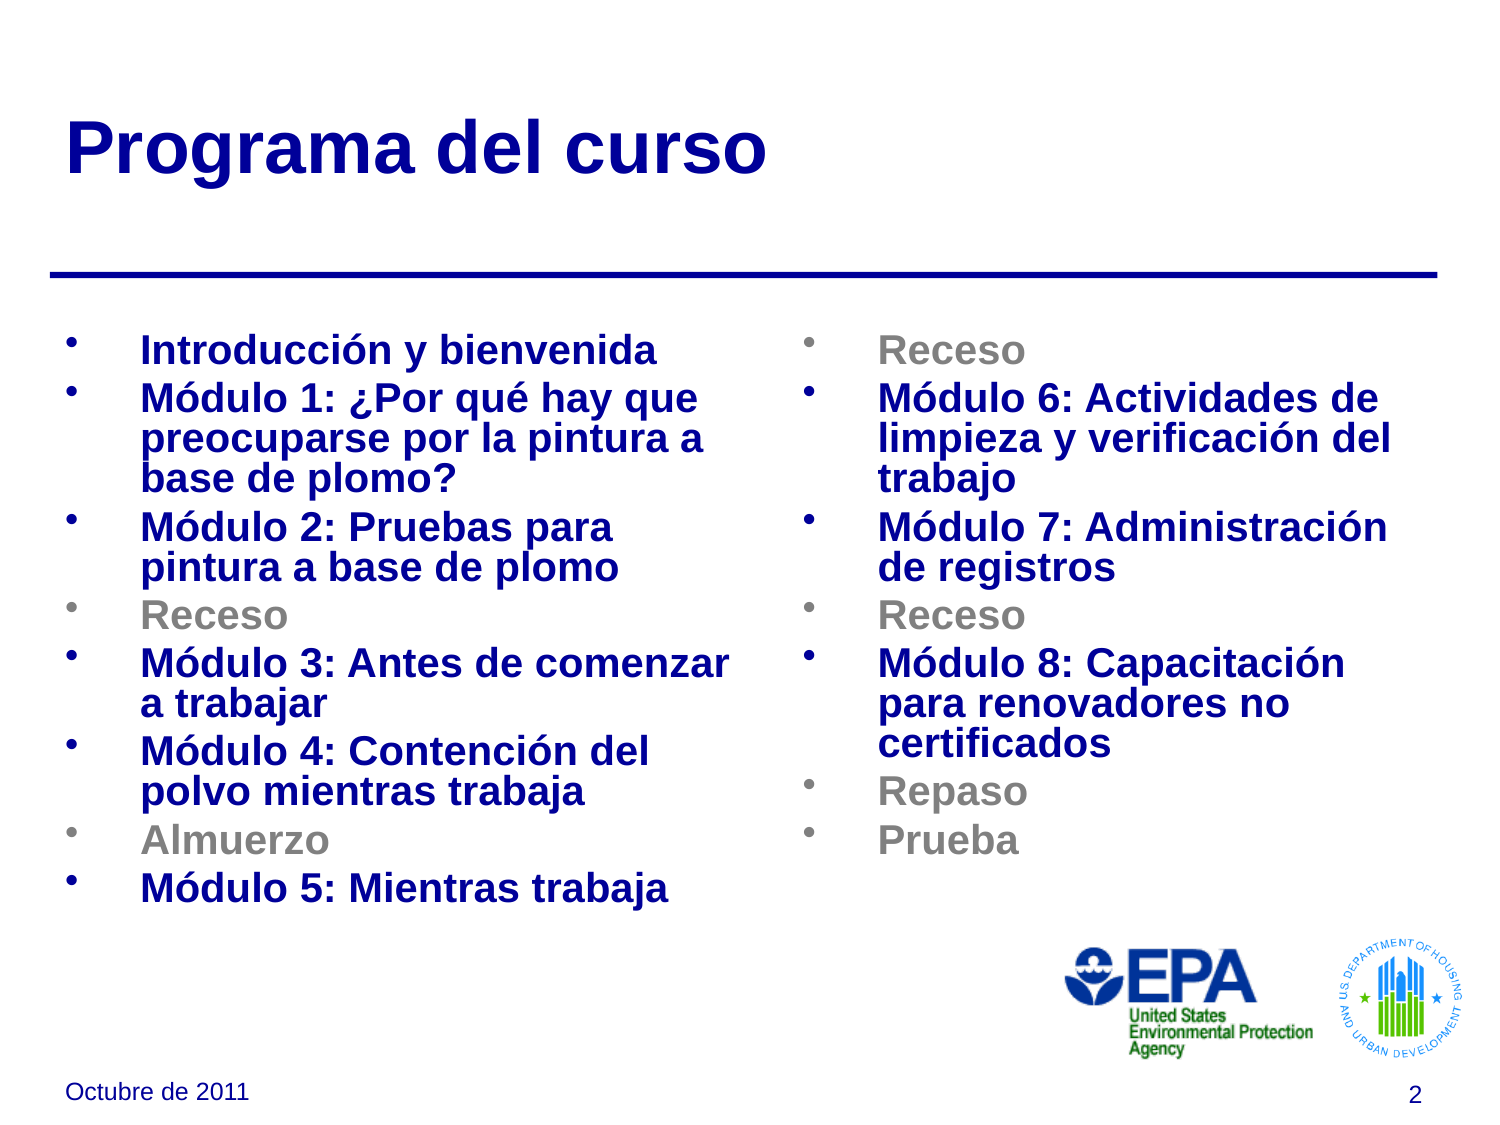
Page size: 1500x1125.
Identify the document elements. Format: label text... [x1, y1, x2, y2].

picture [1337, 937, 1463, 1059]
slide_number 2 [1124, 1049, 1438, 1125]
title Programa del curso [49, 49, 1438, 238]
picture [1062, 943, 1319, 1064]
list Introducción y bienvenida Módulo 1: ¿Por qué hay que preocuparse por la pintura a base de plomo? Módulo 2: Pruebas para pintura a base de plomo Receso Módulo 3: Antes de comenzar a trabajar Módulo 4: Contención del polvo mientras trabaja Almuerzo Módulo 5: Mientras trabaja [49, 324, 776, 1038]
list Receso Módulo 6: Actividades de limpieza y verificación del trabajo Módulo 7: Administración de registros Receso Módulo 8: Capacitación para renovadores no certificados Repaso Prueba [787, 324, 1438, 913]
slide_number Octubre de 2011 [49, 1049, 363, 1125]
